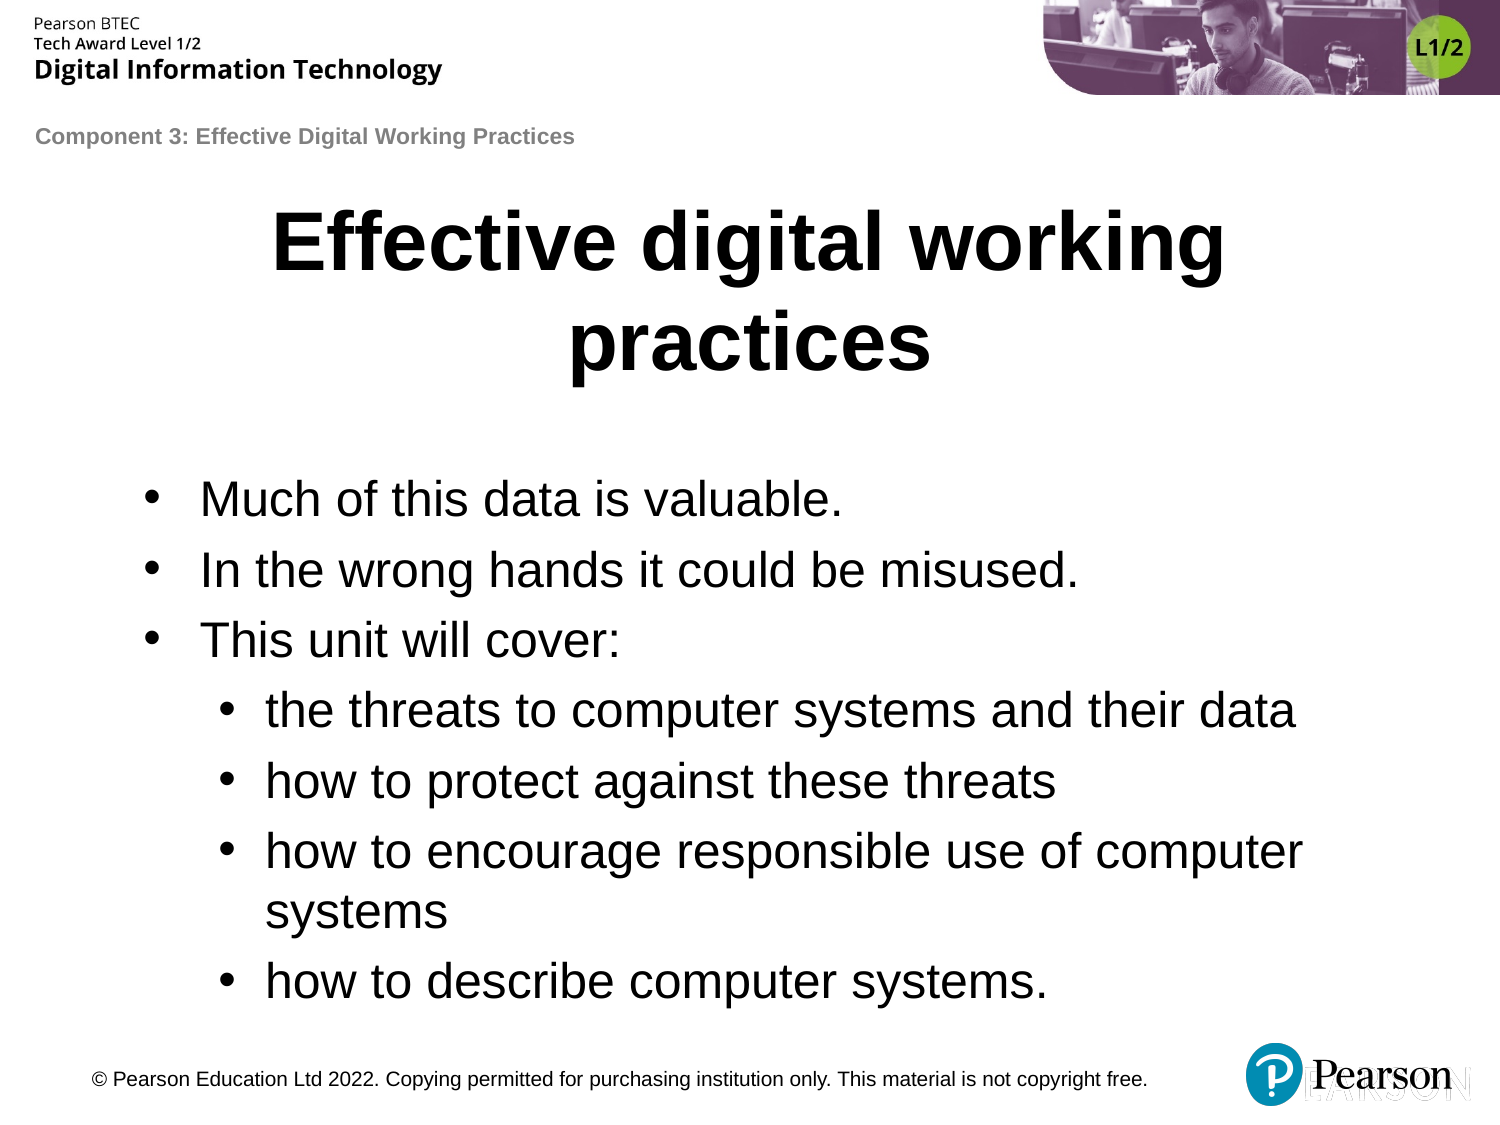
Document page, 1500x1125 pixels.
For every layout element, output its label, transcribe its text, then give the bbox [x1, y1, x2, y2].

picture [0, 0, 1500, 95]
list Much of this data is valuable. In the wrong hands it could be misused. This unit will cover: the threats to computer systems and their data how to protect against these threats how to encourage responsible use of computer systems how to describe computer systems. [135, 458, 1422, 1060]
picture [1257, 1060, 1265, 1065]
text_box © Pearson Education Ltd 2022. Copying permitted for purchasing institution only. This material is not copyright free. [84, 1058, 1204, 1099]
title Effective digital working practices [74, 195, 1426, 380]
picture [1269, 1060, 1293, 1088]
picture [1246, 1043, 1500, 1125]
